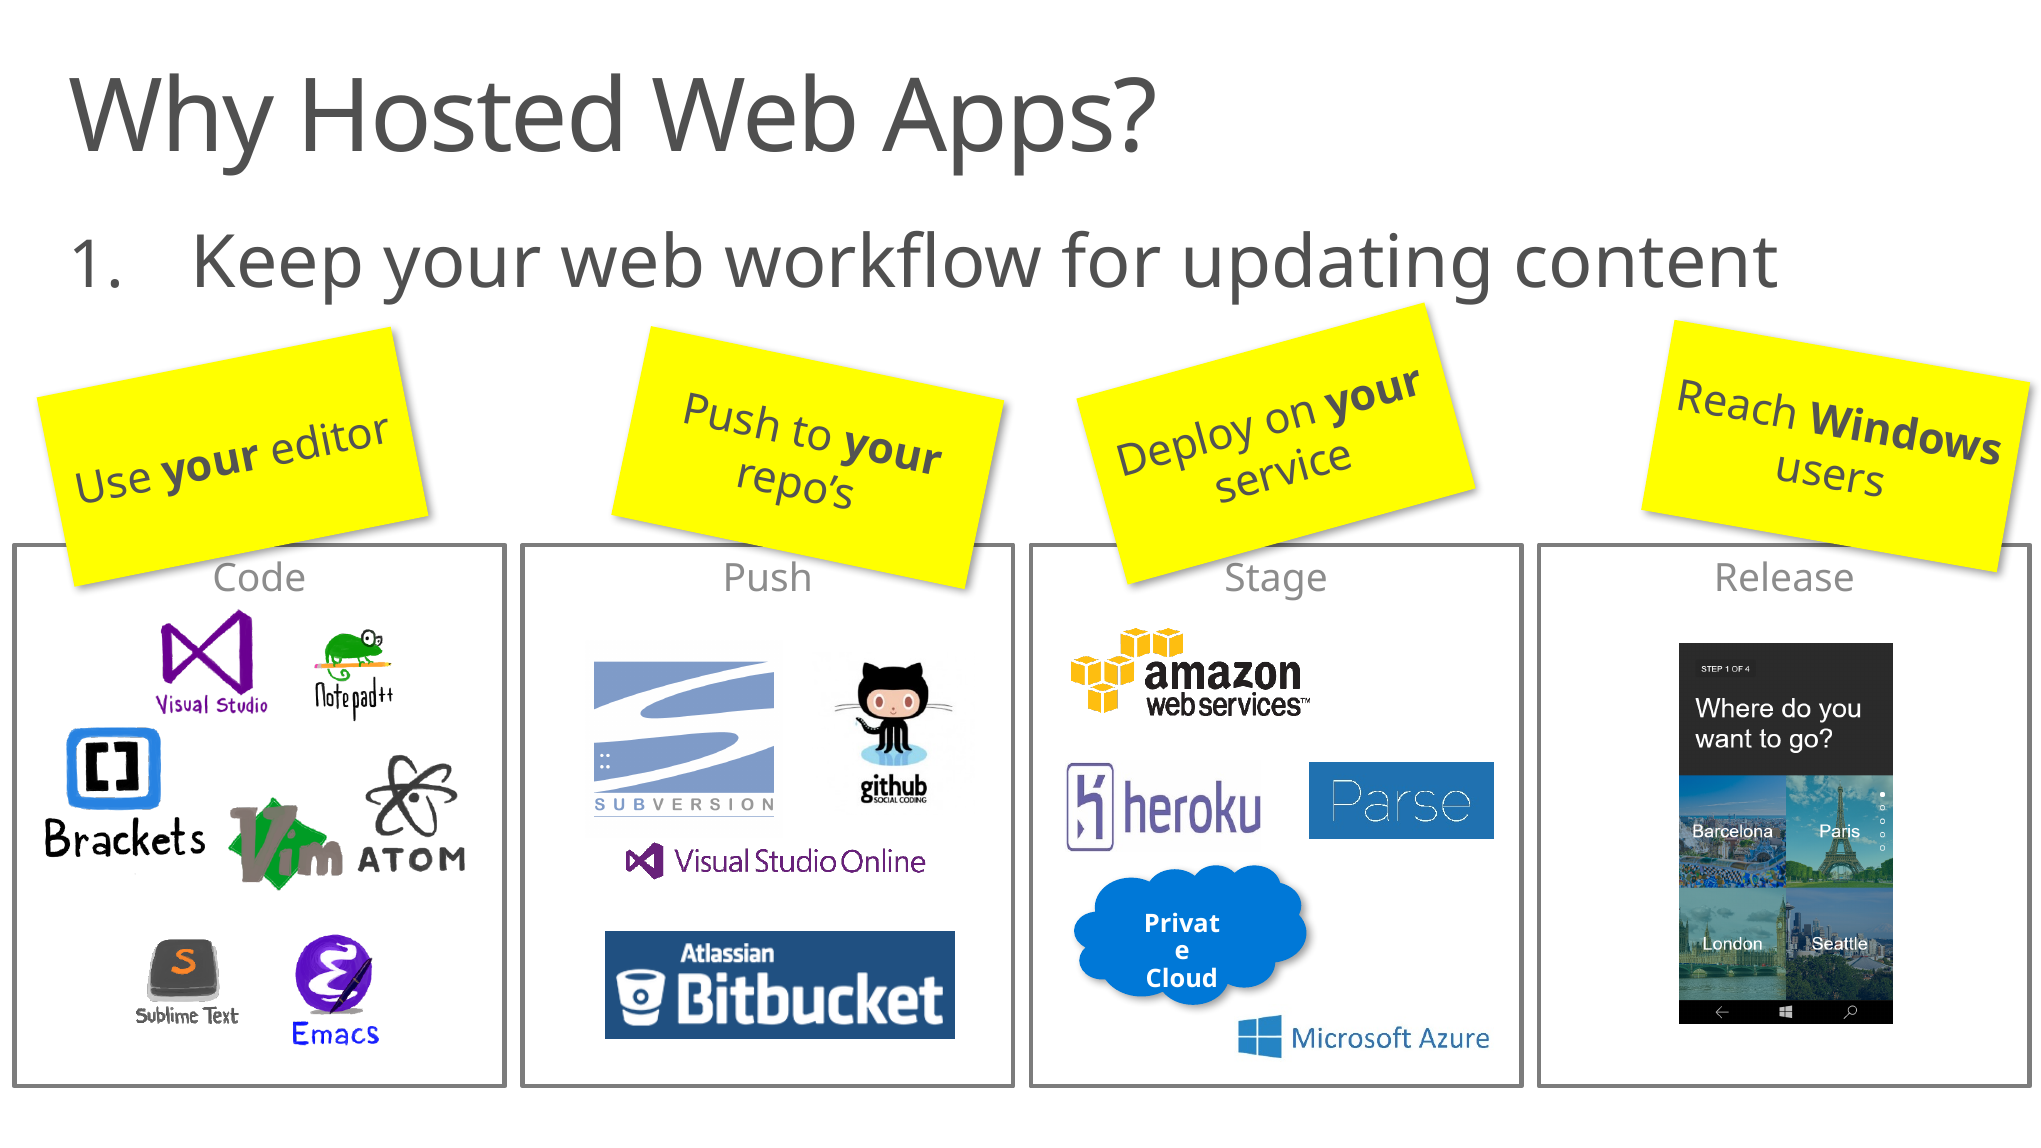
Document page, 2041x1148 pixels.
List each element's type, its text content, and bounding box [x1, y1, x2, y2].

list Keep your web workflow for updating content [45, 198, 1996, 532]
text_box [522, 360, 1014, 1087]
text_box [1538, 349, 2030, 1087]
title Why Hosted Web Apps? [45, 48, 1996, 198]
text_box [1030, 346, 1522, 1087]
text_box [13, 359, 505, 1087]
